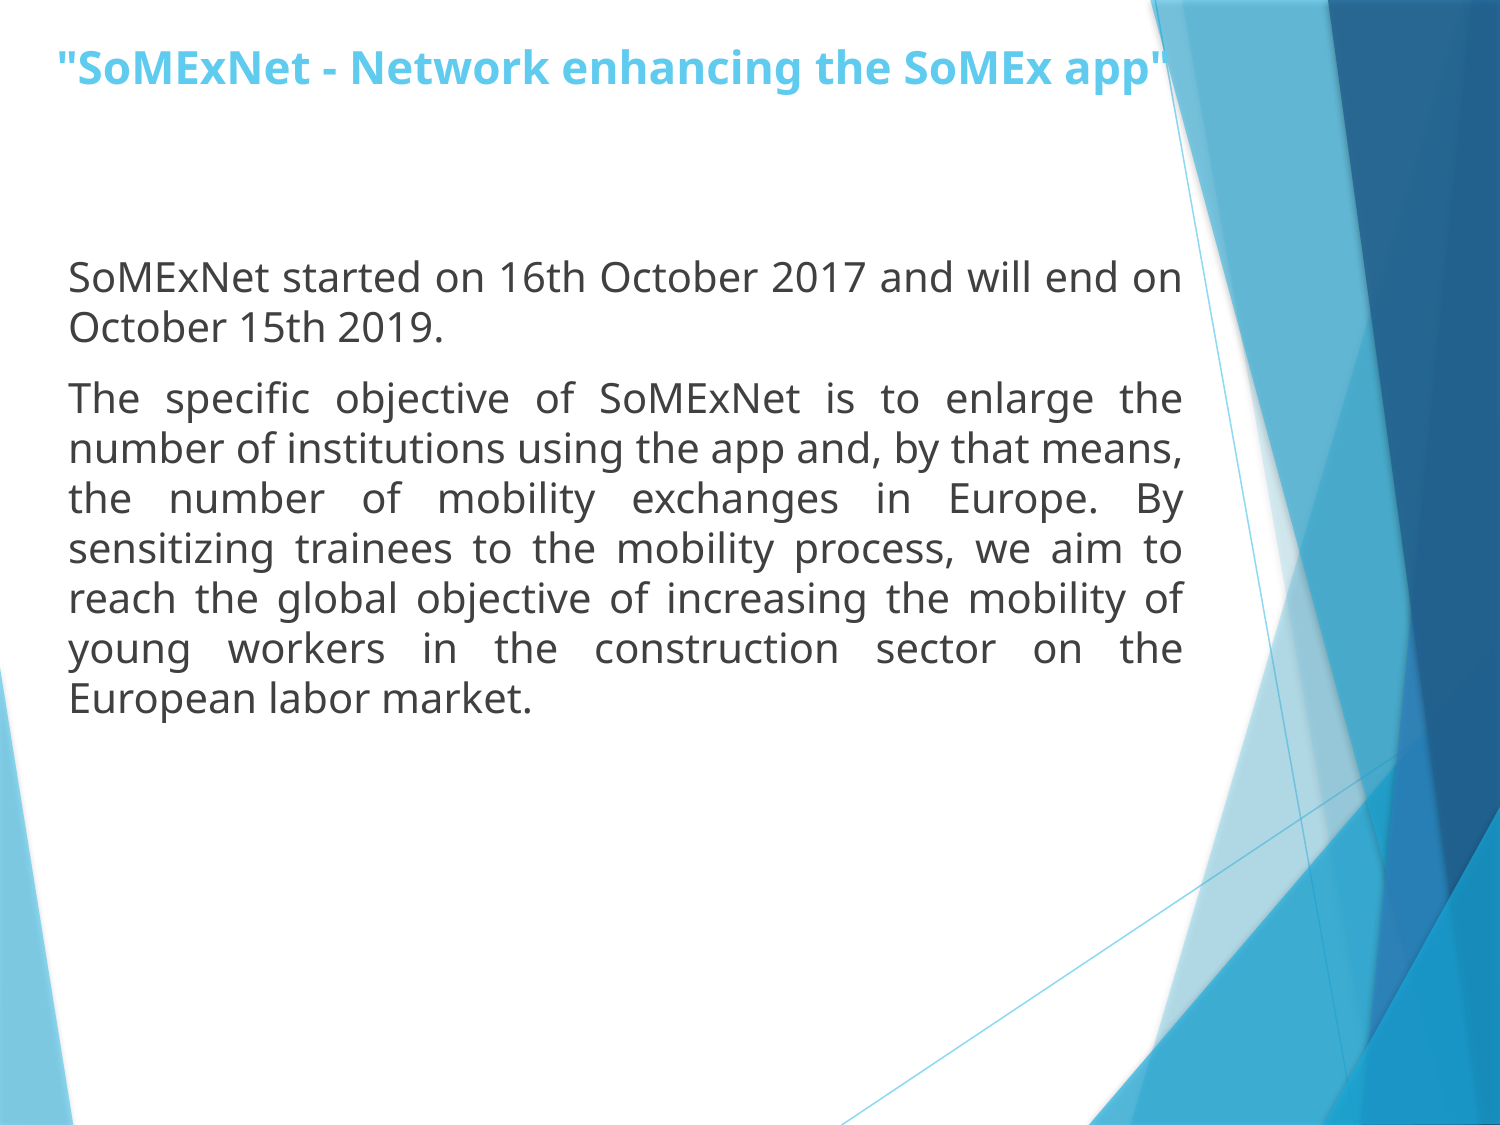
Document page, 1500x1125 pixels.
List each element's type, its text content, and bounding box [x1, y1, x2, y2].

title "SoMExNet - Network enhancing the SoMEx app" [41, 30, 1415, 114]
list SoMExNet started on 16th October 2017 and will end on October 15th 2019. The specific objective of SoMExNet is to enlarge the number of institutions using the app and, by that means, the number of mobility exchanges in Europe. By sensitizing trainees to the mobility process, we aim to reach the global objective of increasing the mobility of young workers in the construction sector on the European labor market. [53, 243, 1199, 1083]
